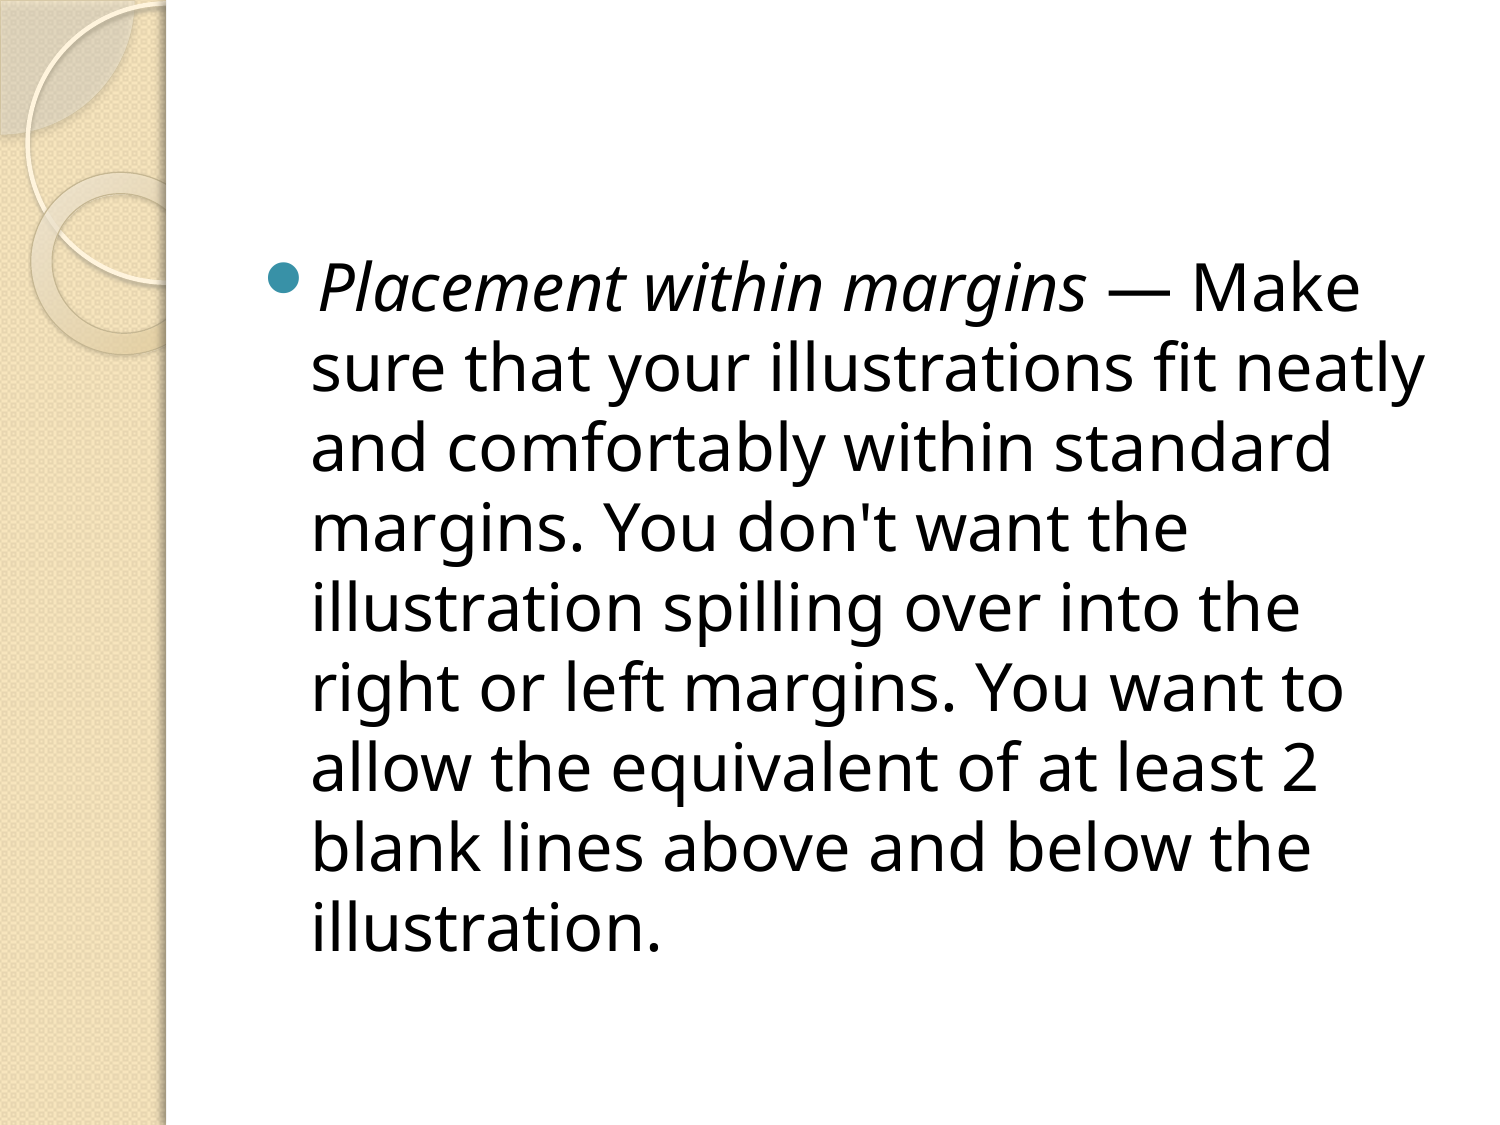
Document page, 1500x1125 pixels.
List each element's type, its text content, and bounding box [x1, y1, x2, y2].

list Placement within margins — Make sure that your illustrations fit neatly and comfortably within standard margins. You don't want the illustration spilling over into the right or left margins. You want to allow the equivalent of at least 2 blank lines above and below the illustration. [235, 237, 1466, 1025]
